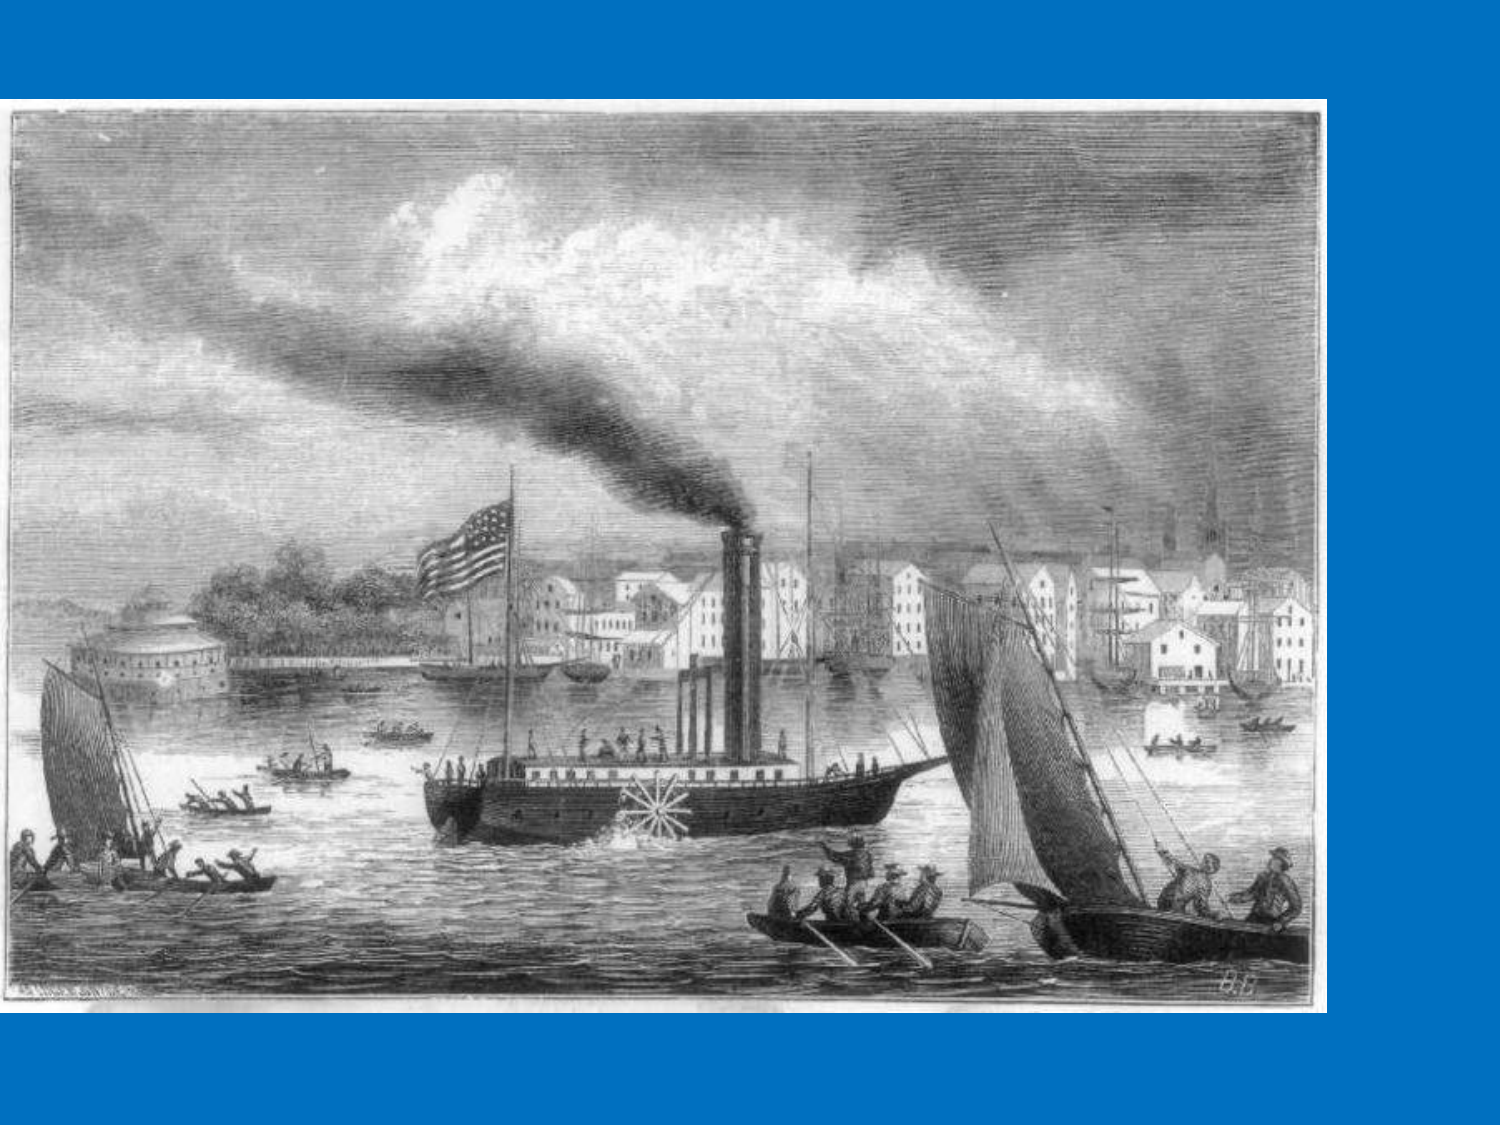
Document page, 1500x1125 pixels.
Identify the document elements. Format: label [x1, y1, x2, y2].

picture [0, 99, 1327, 1013]
